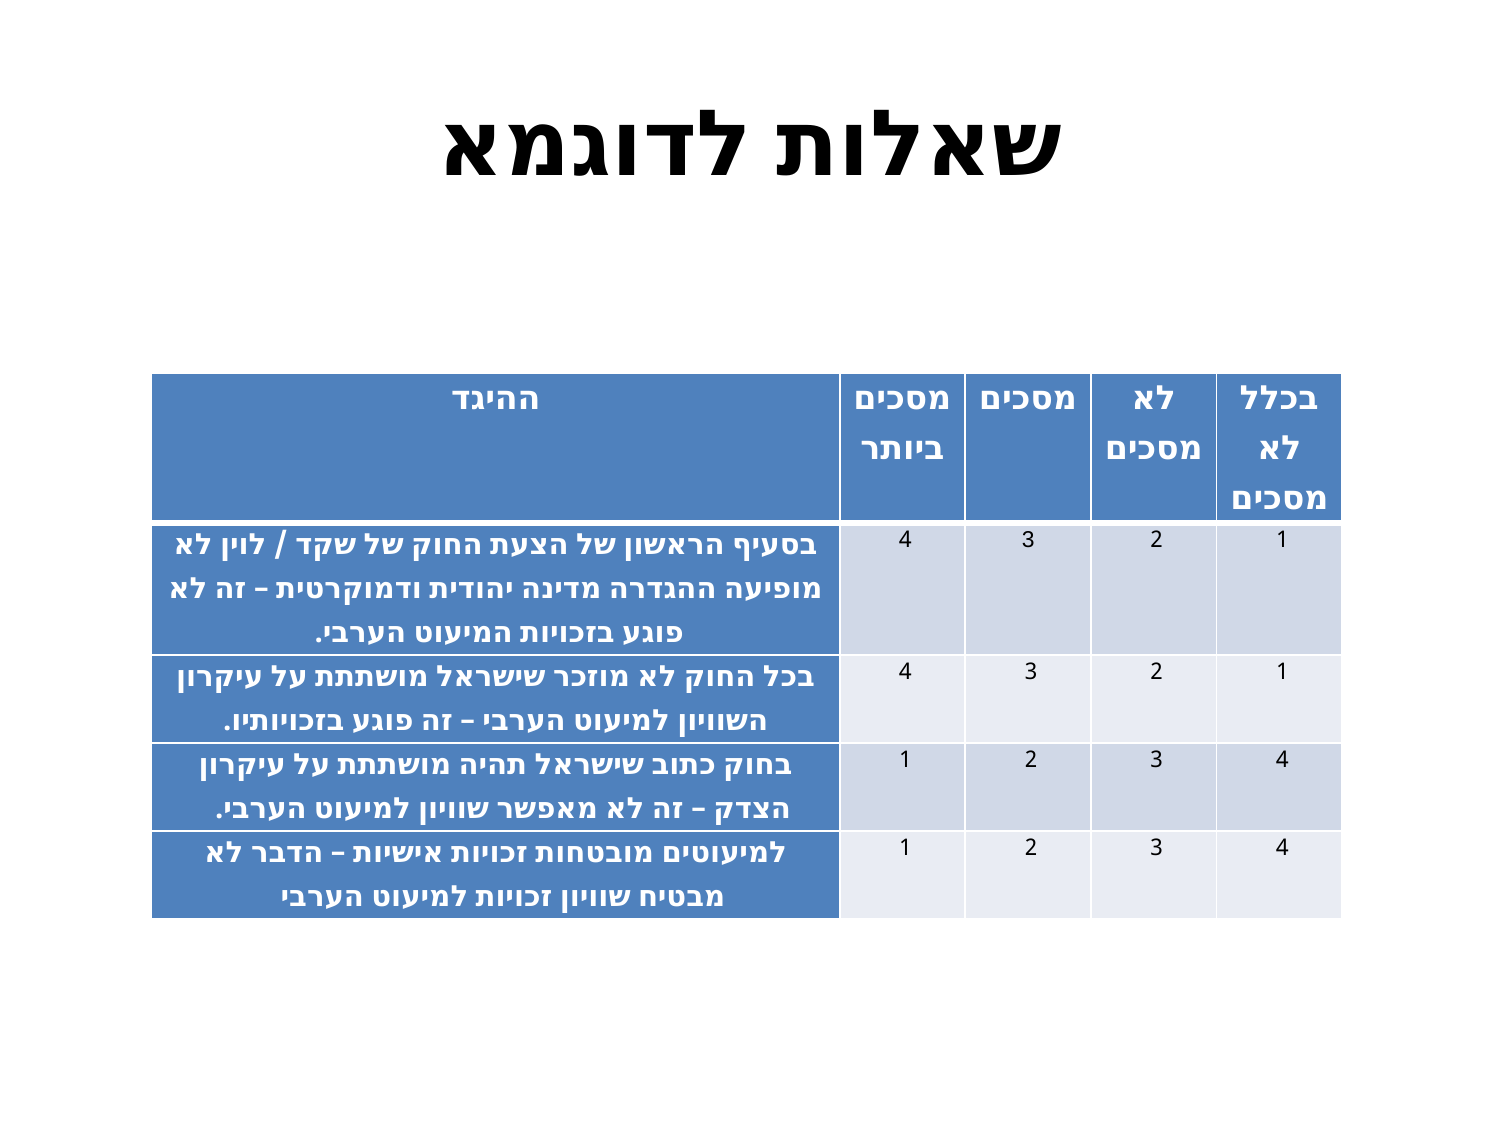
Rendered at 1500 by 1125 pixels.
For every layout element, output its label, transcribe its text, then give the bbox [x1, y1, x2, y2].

table_cell בכל החוק לא מוזכר שישראל מושתתת על עיקרון השוויון למיעוט הערבי – זה פוגע בזכויותיו. [152, 656, 839, 742]
table_cell בחוק כתוב שישראל תהיה מושתתת על עיקרון הצדק – זה לא מאפשר שוויון למיעוט הערבי. [152, 744, 839, 830]
title שאלות לדוגמא [75, 45, 1425, 233]
table_header בכלל לא מסכים [1217, 374, 1341, 520]
table_cell 2 [966, 744, 1090, 830]
table_cell 2 [1092, 526, 1216, 654]
table_header מסכים ביותר [841, 374, 964, 520]
table_cell 3 [966, 526, 1090, 654]
table_cell 2 [966, 832, 1090, 918]
table_cell 3 [1092, 744, 1216, 830]
table_cell 1 [1217, 526, 1341, 654]
table_cell 4 [841, 526, 964, 654]
table_cell 3 [966, 656, 1090, 742]
table_cell 1 [1217, 656, 1341, 742]
table_cell בסעיף הראשון של הצעת החוק של שקד / לוין לא מופיעה ההגדרה מדינה יהודית ודמוקרטית – זה לא פוגע בזכויות המיעוט הערבי. [152, 526, 839, 654]
table_cell 2 [1092, 656, 1216, 742]
table_cell 4 [1217, 832, 1341, 918]
table_cell למיעוטים מובטחות זכויות אישיות – הדבר לא מבטיח שוויון זכויות למיעוט הערבי [152, 832, 839, 918]
table_cell 3 [1092, 832, 1216, 918]
table_cell 1 [841, 744, 964, 830]
table_cell 1 [841, 832, 964, 918]
table_header מסכים [966, 374, 1090, 520]
table_header ההיגד [152, 374, 839, 520]
table_cell 4 [1217, 744, 1341, 830]
table_cell 4 [841, 656, 964, 742]
table_header לא מסכים [1092, 374, 1216, 520]
